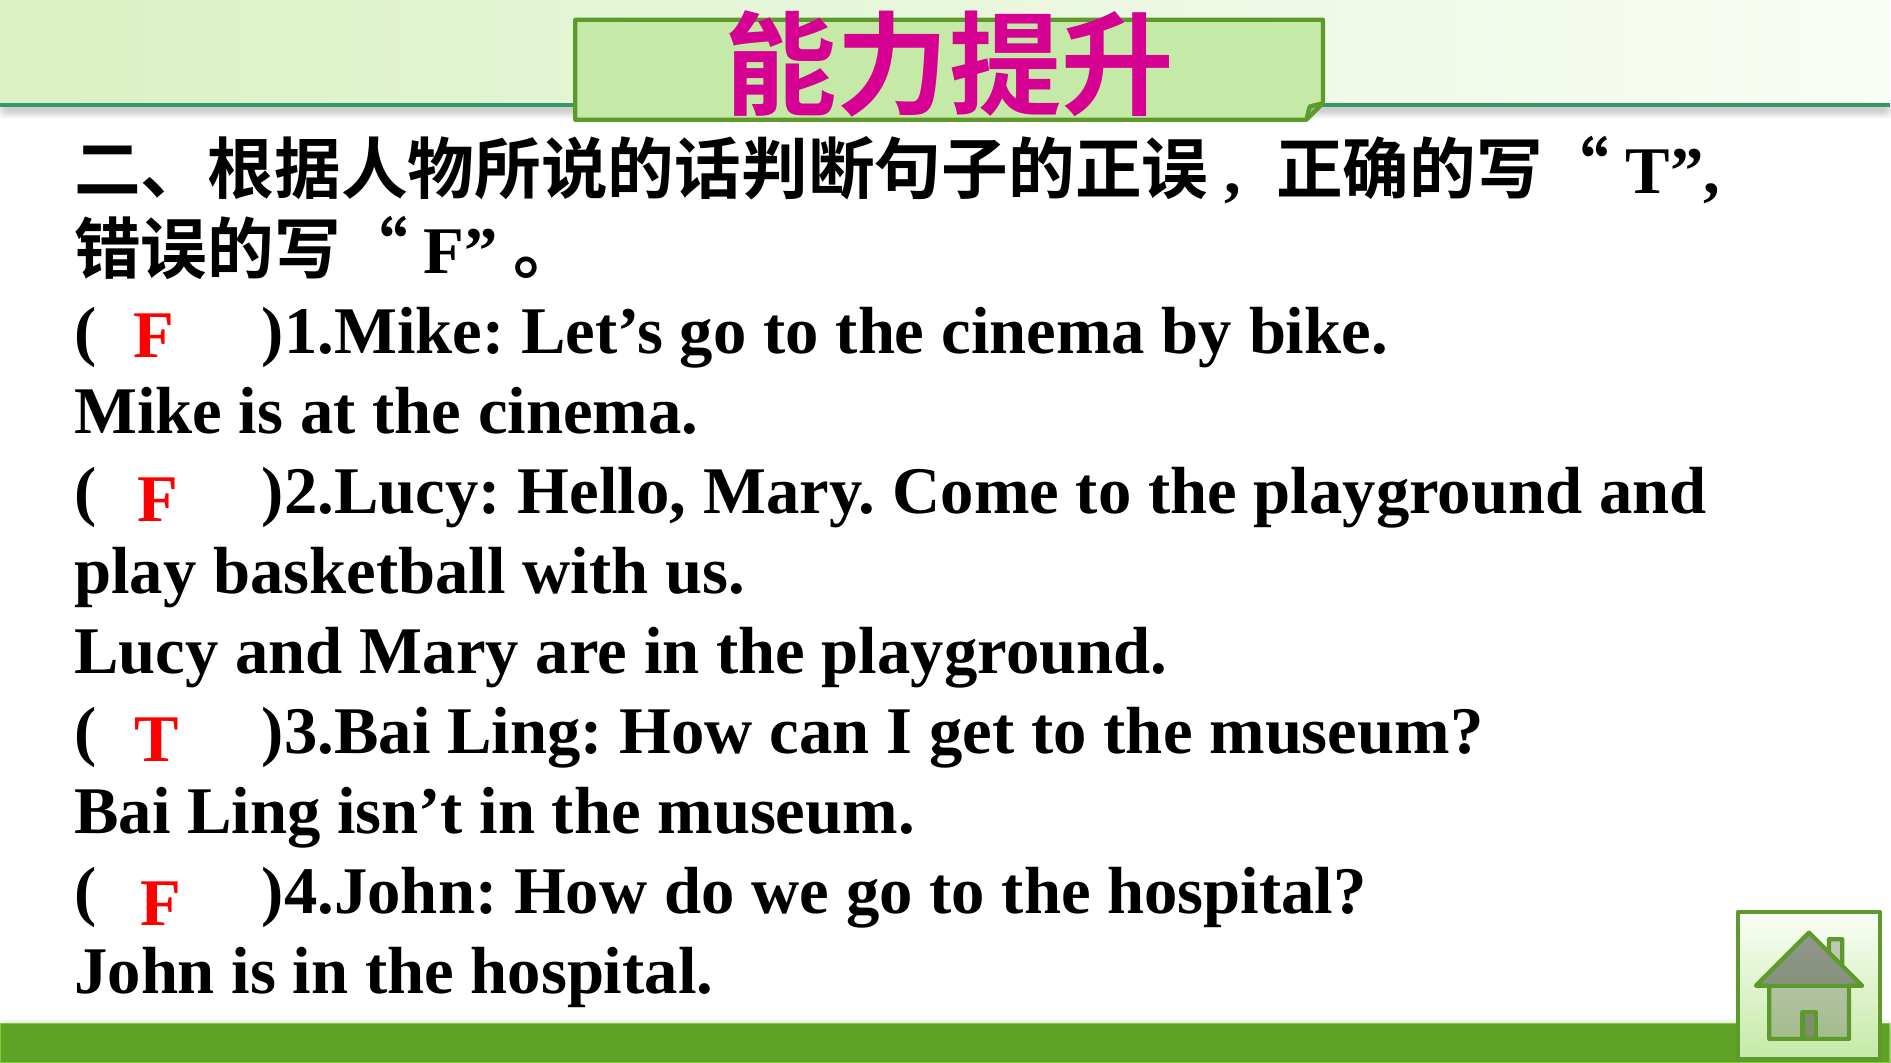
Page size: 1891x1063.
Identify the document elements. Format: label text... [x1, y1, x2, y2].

text_box 能力提升 [573, 17, 1326, 119]
text_box F [118, 283, 189, 379]
text_box F [125, 851, 197, 946]
text_box 二、根据人物所说的话判断句子的正误, 正确的写“T”, 错误的写“F”。 ( )1.Mike: Let’s go to the cinema by bike. Mike is at the cinema. ( )2.Lucy: Hello, Mary. Come to the playground and play basketball with us. Lucy and Mary are in the playground. ( )3.Bai Ling: How can I get to the museum? Bai Ling isn’t in the museum. ( )4.John: How do we go to the hospital? John is in the hospital. [59, 119, 1833, 1015]
text_box F [123, 447, 194, 543]
text_box T [120, 687, 195, 783]
